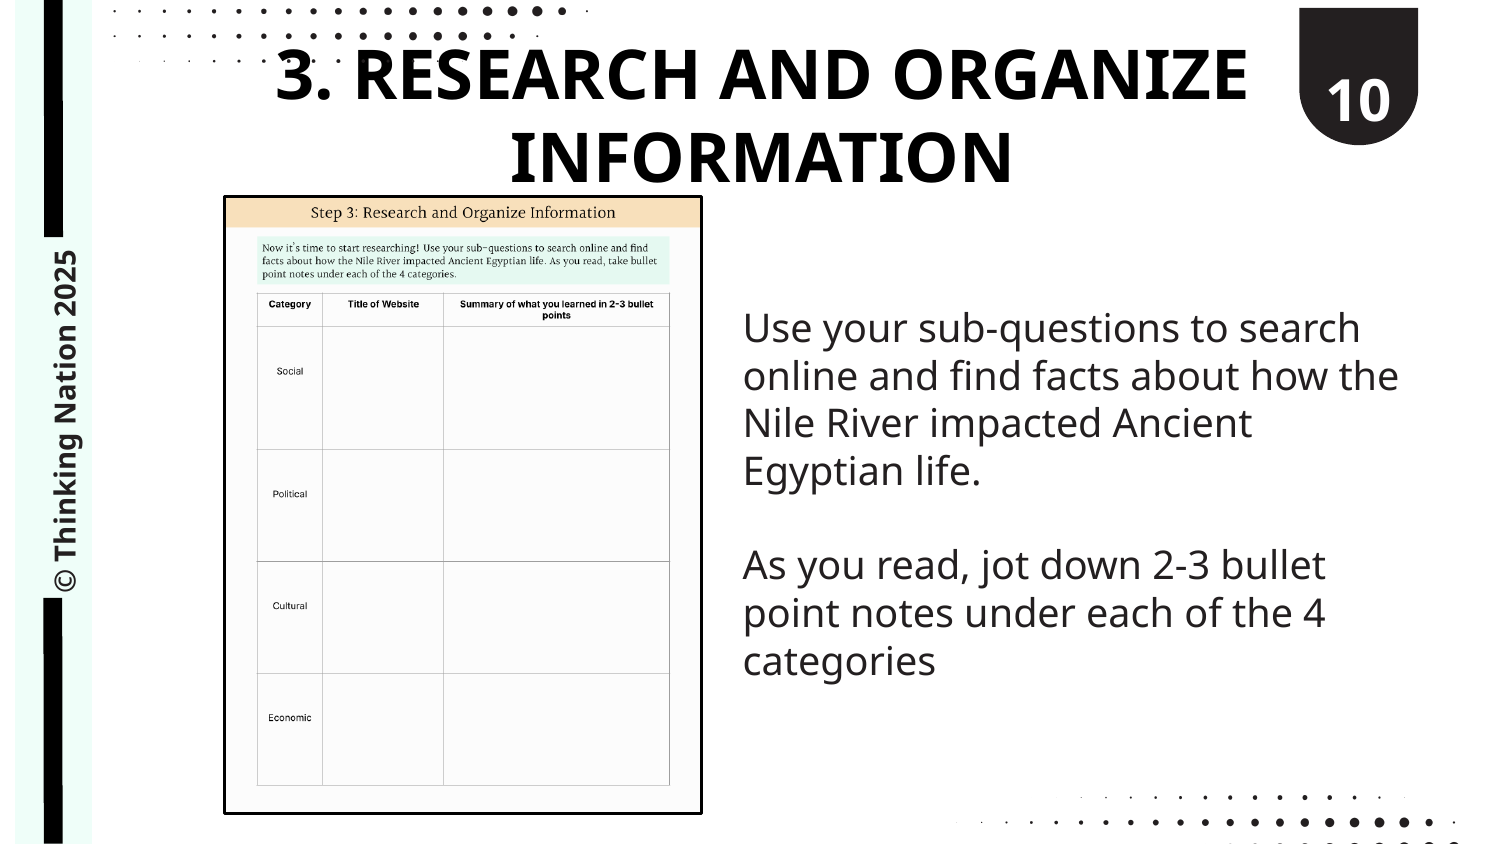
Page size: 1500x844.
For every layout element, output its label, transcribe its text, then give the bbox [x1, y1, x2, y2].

text_box [882, 795, 1483, 844]
text_box 3. RESEARCH AND ORGANIZE INFORMATION [97, 30, 1392, 196]
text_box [1294, 0, 1423, 146]
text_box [14, 0, 93, 844]
picture [225, 197, 701, 812]
text_box [97, 0, 616, 63]
text_box Use your sub-questions to search online and find facts about how the Nile River impacted Ancient Egyptian life. As you read, jot down 2-3 bullet point notes under each of the 4 categories [742, 303, 1407, 683]
